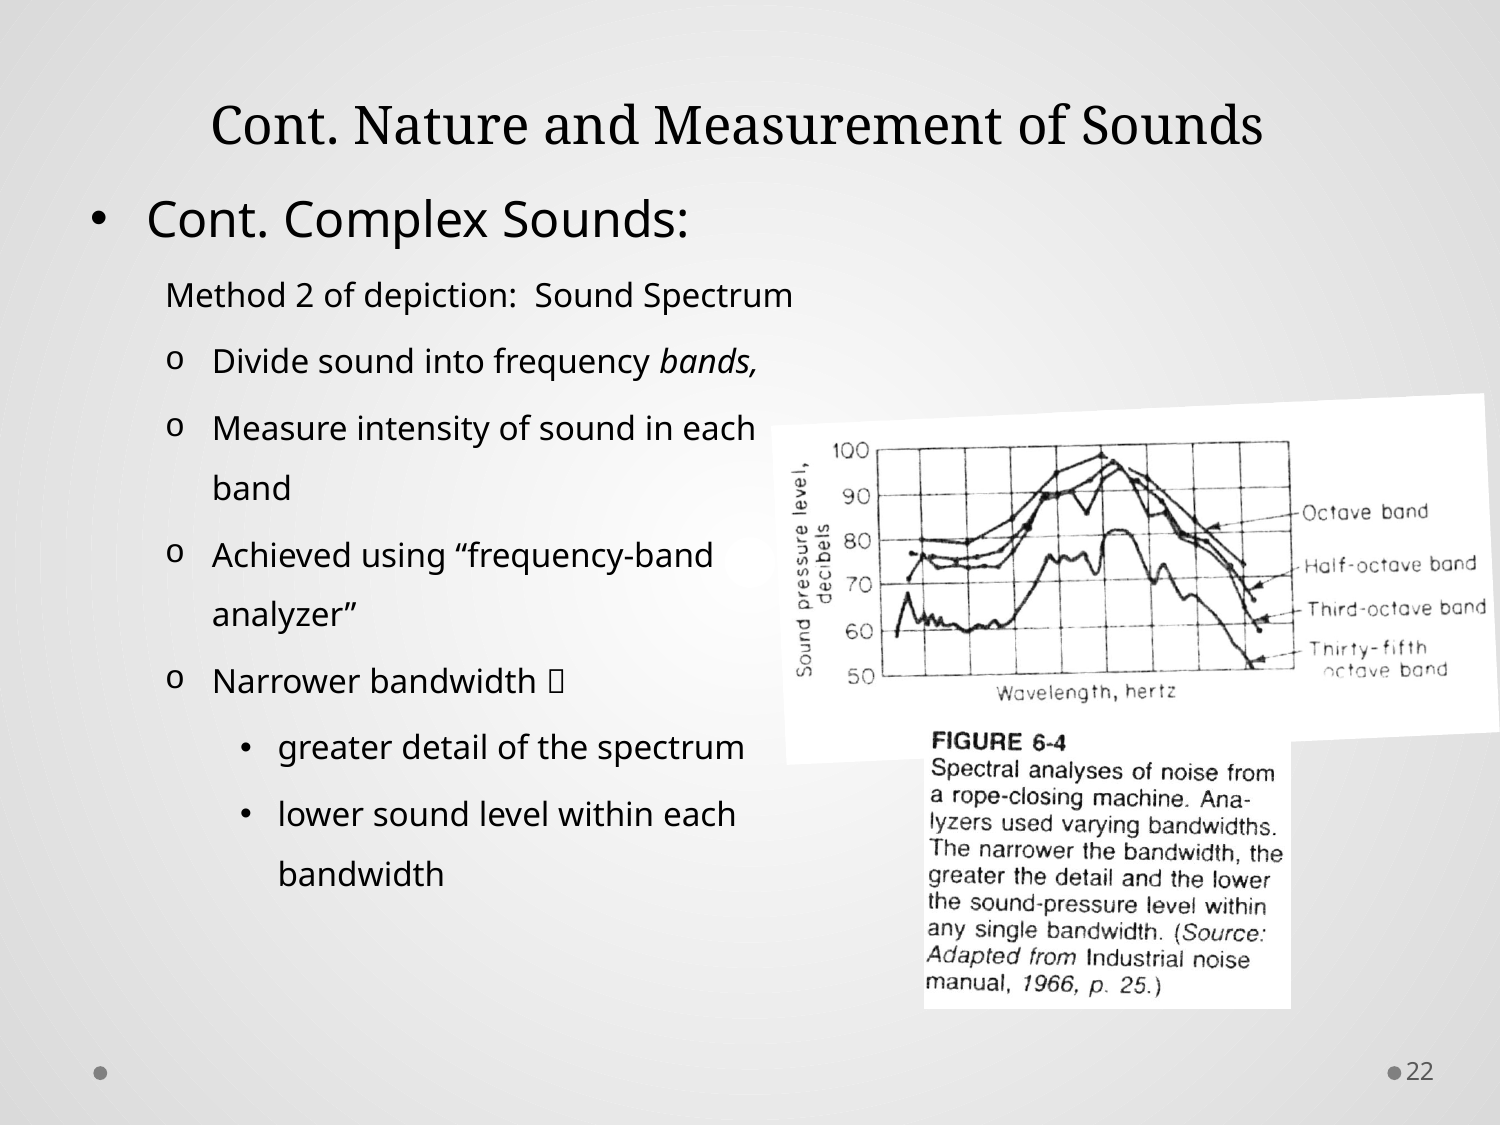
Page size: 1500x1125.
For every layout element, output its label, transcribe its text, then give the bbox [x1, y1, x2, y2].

list Cont. Complex Sounds: Method 2 of depiction: Sound Spectrum Divide sound into frequency bands, Measure intensity of sound in each band Achieved using “frequency-band analyzer” Narrower bandwidth  greater detail of the spectrum lower sound level within each bandwidth [75, 149, 838, 1125]
slide_number 22 [1401, 1042, 1494, 1103]
title Cont. Nature and Measurement of Sounds [62, 62, 1413, 163]
picture [772, 394, 1500, 1009]
